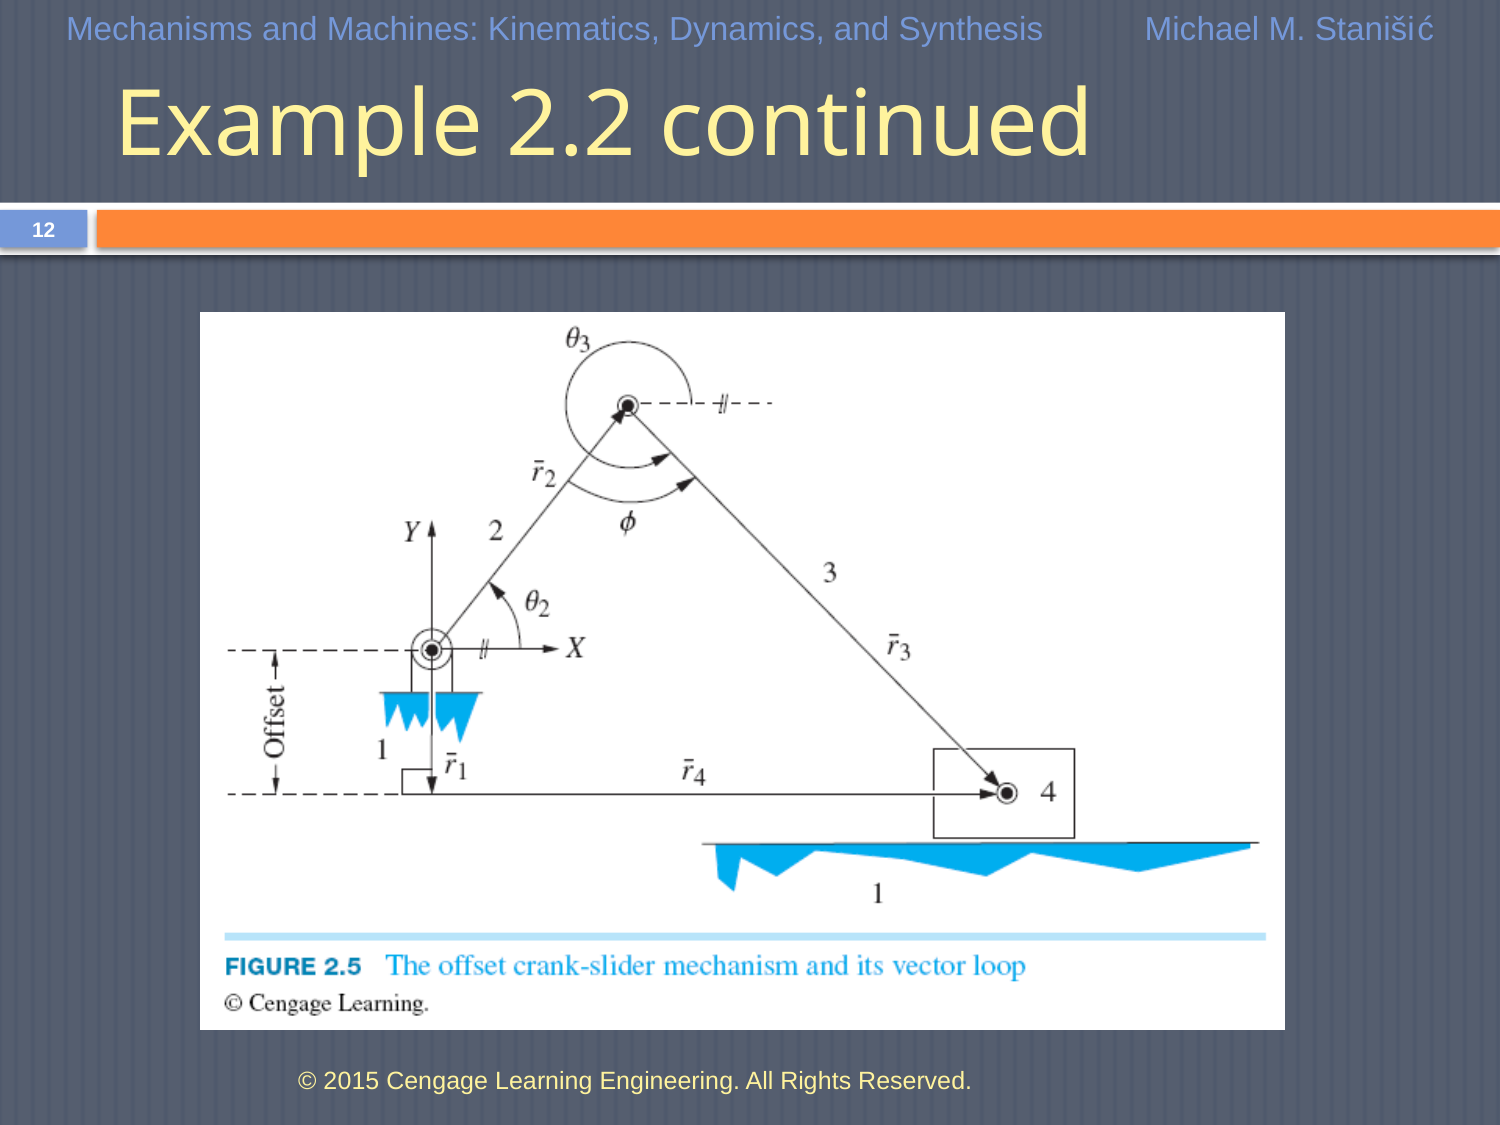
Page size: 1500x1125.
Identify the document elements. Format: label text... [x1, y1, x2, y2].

picture [199, 312, 1285, 1030]
text_box Mechanisms and Machines: Kinematics, Dynamics, and Synthesis Michael M. Stanišić [0, 0, 1500, 55]
slide_number 12 [0, 208, 88, 249]
footer © 2015 Cengage Learning Engineering. All Rights Reserved. [106, 1050, 996, 1110]
title Example 2.2 continued [99, 55, 1438, 201]
